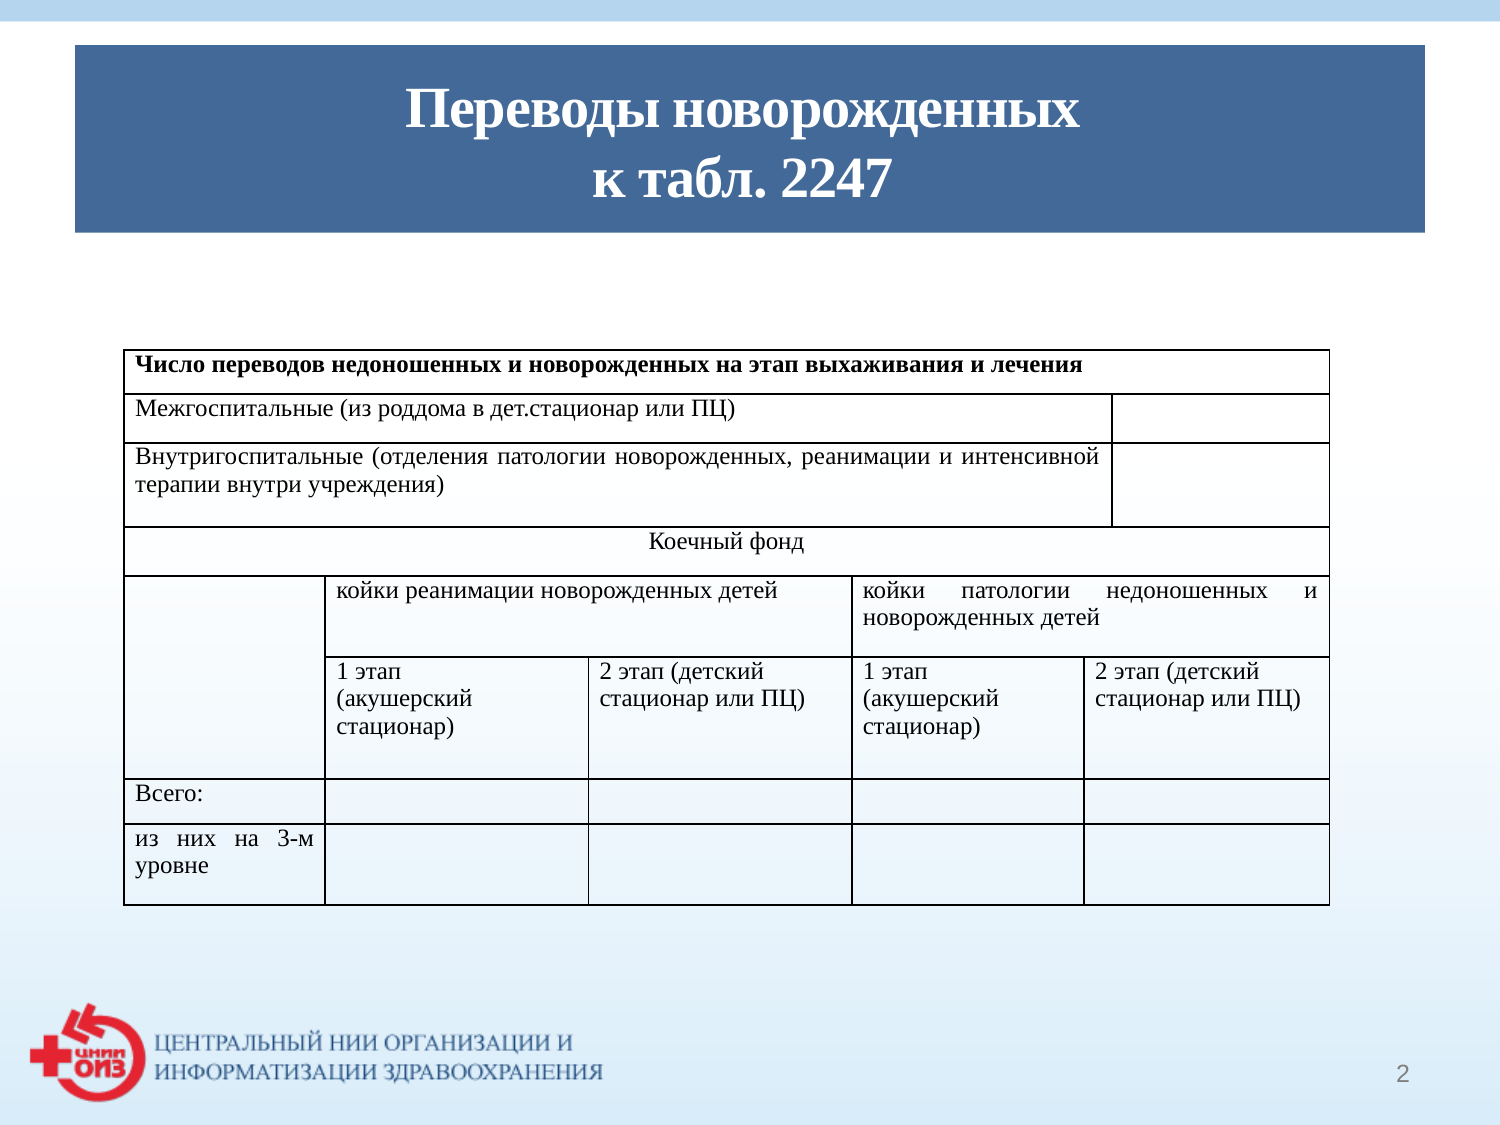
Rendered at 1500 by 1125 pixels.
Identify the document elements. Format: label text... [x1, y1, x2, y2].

table_cell койки патологии недоношенных и новорожденных детей [853, 577, 1329, 656]
table_cell 1 этап (акушерский стационар) [853, 658, 1083, 778]
table_cell [1085, 825, 1329, 904]
table_cell Всего: [125, 780, 324, 823]
table_cell Внутригоспитальные (отделения патологии новорожденных, реанимации и интенсивной терапии внутри учреждения) [125, 444, 1111, 526]
table_cell [326, 825, 588, 904]
table_header Число переводов недоношенных и новорожденных на этап выхаживания и лечения [125, 351, 1329, 393]
table_cell [589, 780, 851, 823]
table_cell Межгоспитальные (из роддома в дет.стационар или ПЦ) [125, 395, 1111, 442]
table_cell Коечный фонд [125, 528, 1329, 575]
table_cell [589, 825, 851, 904]
table_cell [1113, 444, 1329, 526]
slide_number 2 [1074, 1042, 1425, 1103]
table_cell 2 этап (детский стационар или ПЦ) [1085, 658, 1329, 778]
table_cell койки реанимации новорожденных детей [326, 577, 851, 656]
table_cell [125, 577, 324, 778]
table_cell 2 этап (детский стационар или ПЦ) [589, 658, 851, 778]
text_box [0, 0, 1500, 75]
table_cell [326, 780, 588, 823]
table_cell [1085, 780, 1329, 823]
table_cell [1113, 395, 1329, 442]
table_cell [853, 825, 1083, 904]
table_cell 1 этап (акушерский стационар) [326, 658, 588, 778]
table_cell из них на 3-м уровне [125, 825, 324, 904]
title Переводы новорожденных к табл. 2247 [75, 75, 1425, 233]
table_cell [853, 780, 1083, 823]
picture [0, 75, 1500, 1125]
